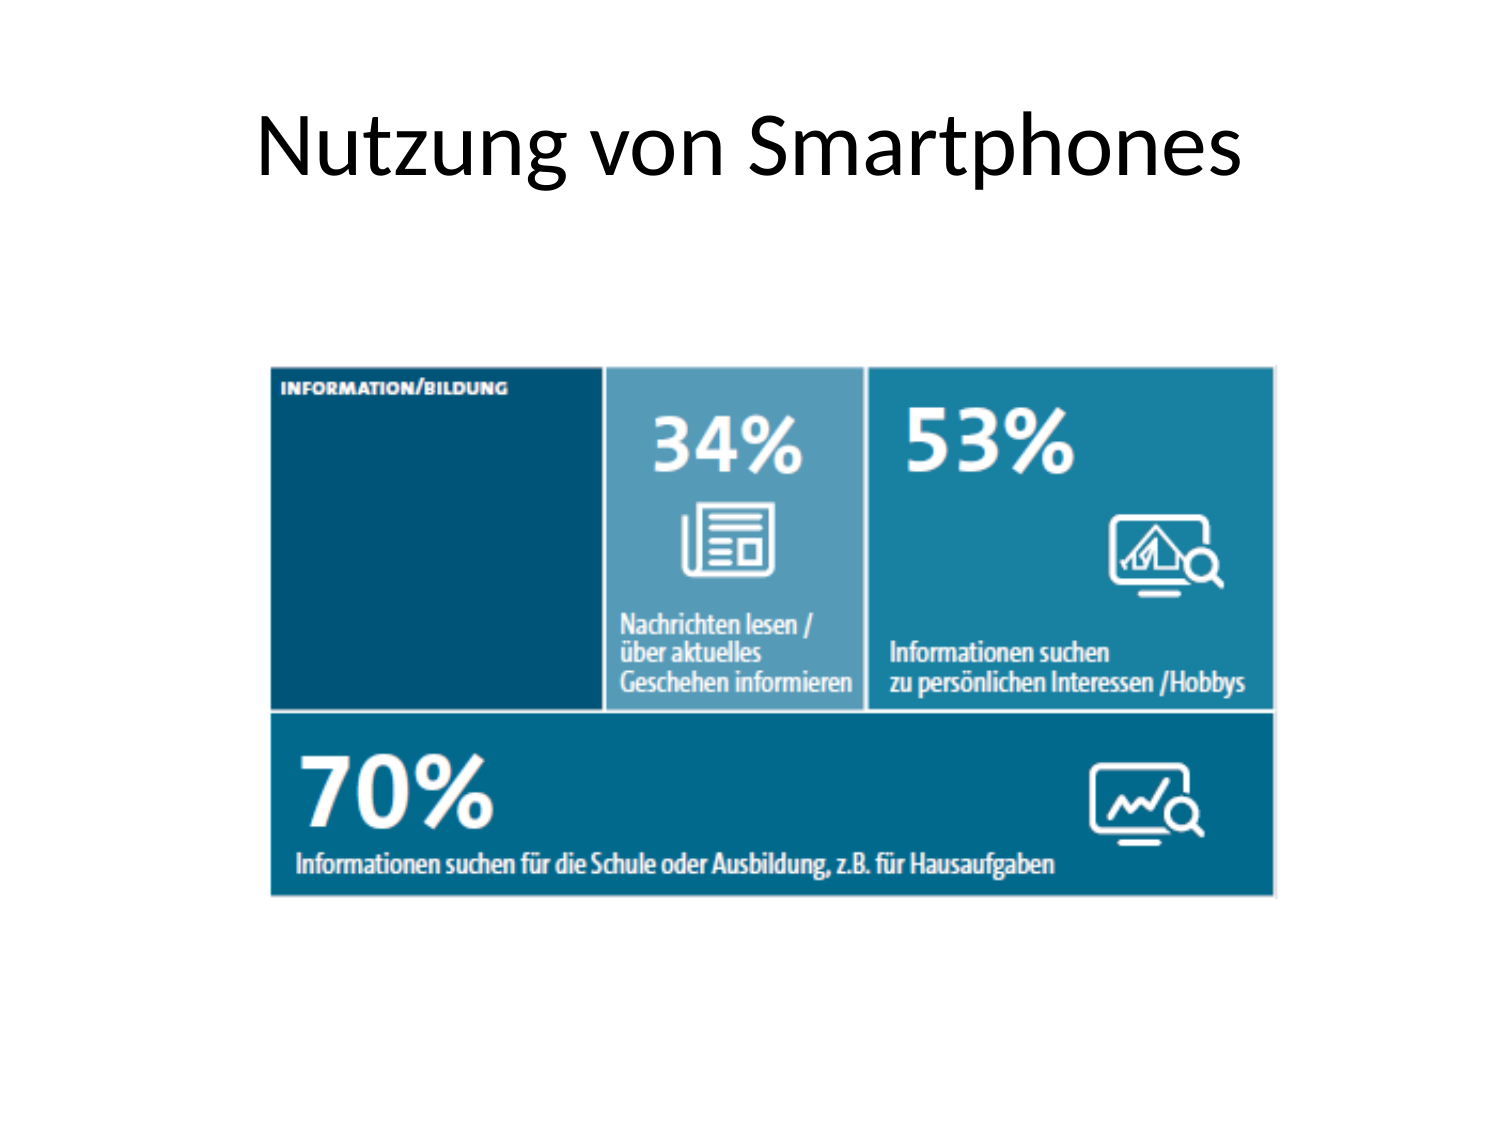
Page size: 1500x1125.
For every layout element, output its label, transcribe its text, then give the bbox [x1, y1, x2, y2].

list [265, 361, 1280, 902]
title Nutzung von Smartphones [75, 45, 1425, 233]
